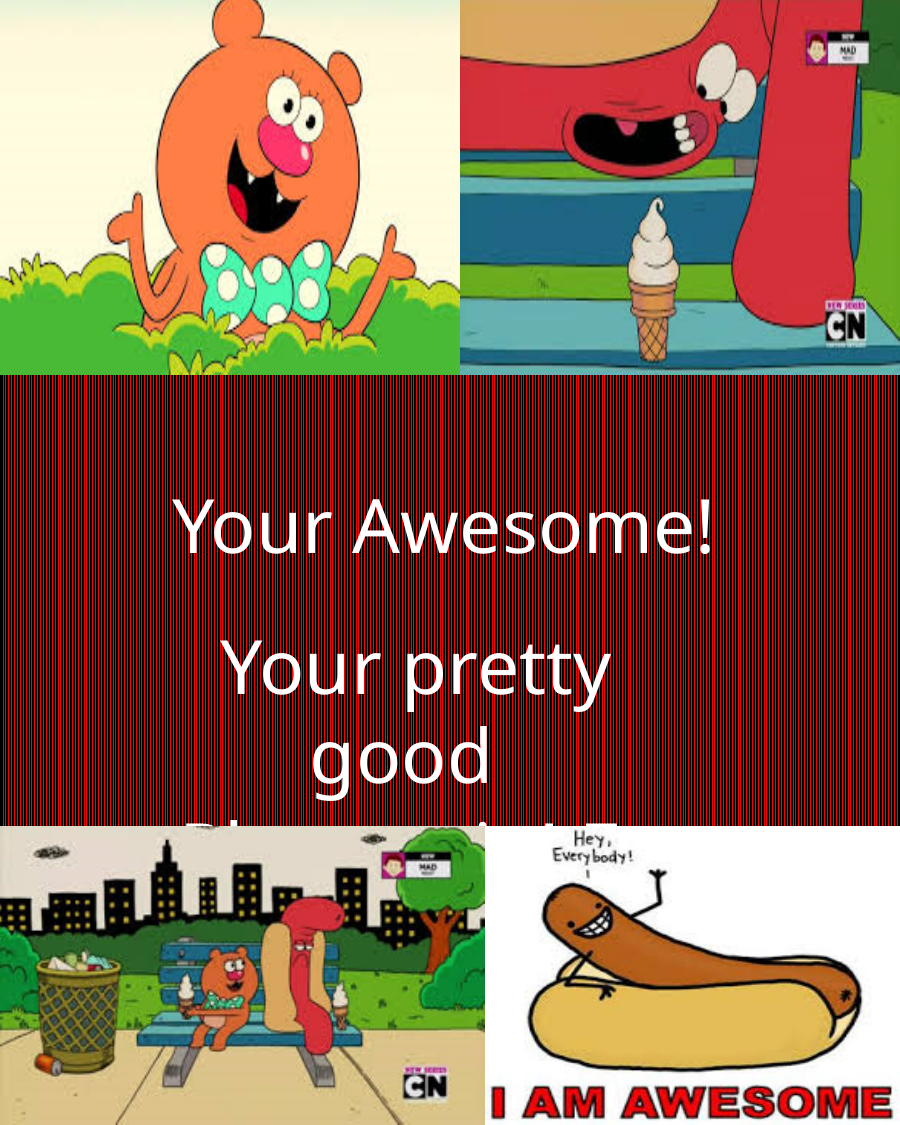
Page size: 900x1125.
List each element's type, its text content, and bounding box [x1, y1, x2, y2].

title Your Awesome! [61, 375, 827, 578]
subtitle Your pretty good Play again!  [90, 590, 714, 826]
picture [0, 0, 900, 375]
picture [0, 826, 900, 1125]
